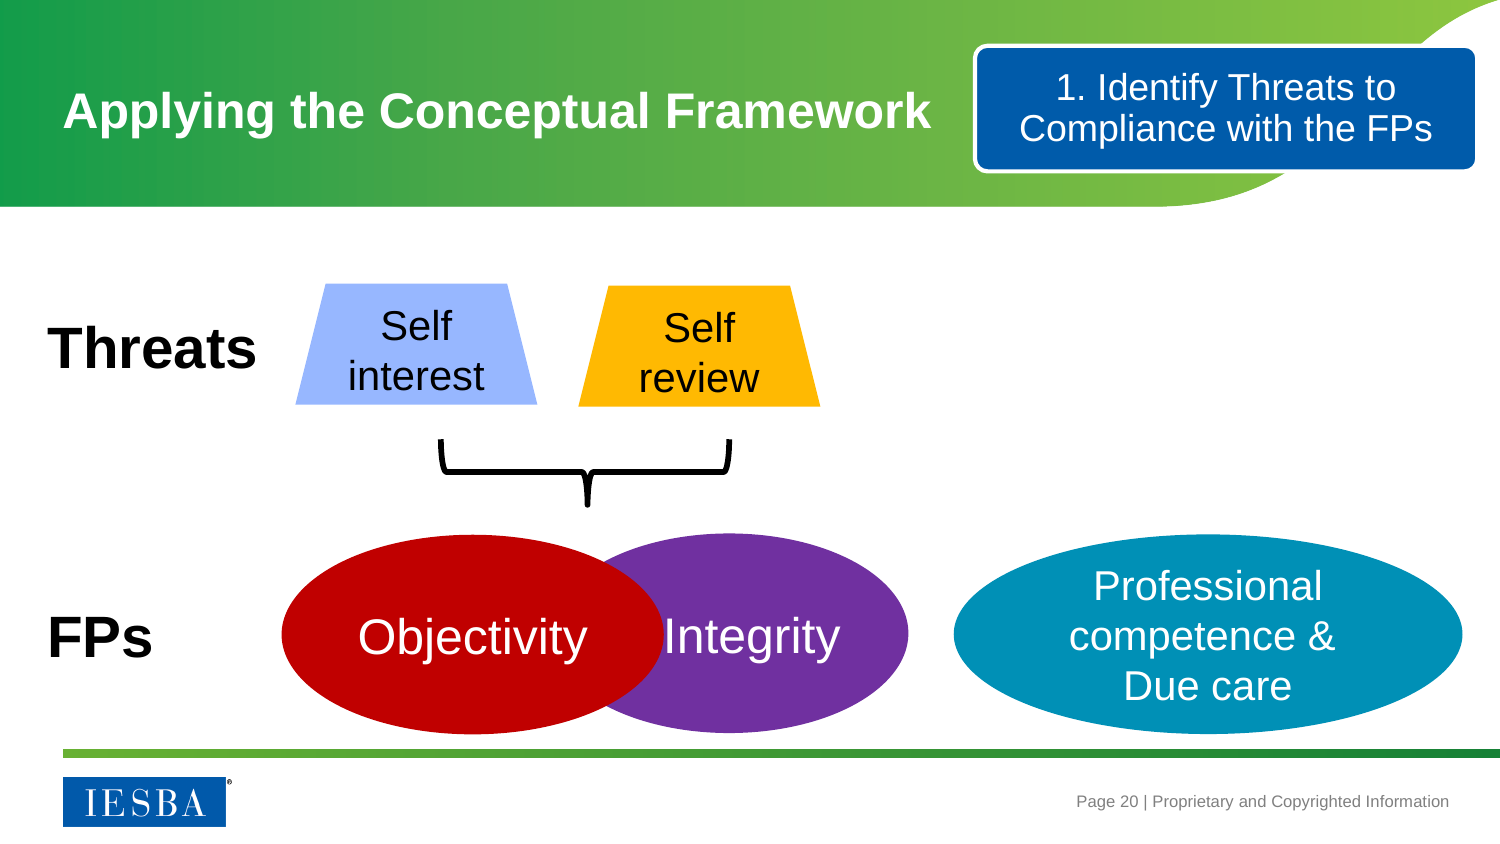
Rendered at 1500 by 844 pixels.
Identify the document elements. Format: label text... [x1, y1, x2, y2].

text_box Integrity [604, 533, 909, 734]
text_box 1. Identify Threats to Compliance with the FPs [972, 43, 1480, 174]
text_box Self interest [295, 283, 538, 405]
text_box Objectivity [281, 534, 664, 735]
text_box Threats [32, 303, 274, 388]
text_box [440, 439, 730, 505]
title Applying the Conceptual Framework [62, 75, 972, 142]
text_box Professional competence & Due care [953, 534, 1463, 735]
text_box FPs [32, 591, 169, 676]
picture [0, 0, 1500, 207]
picture [63, 777, 232, 827]
text_box Self review [578, 285, 821, 407]
